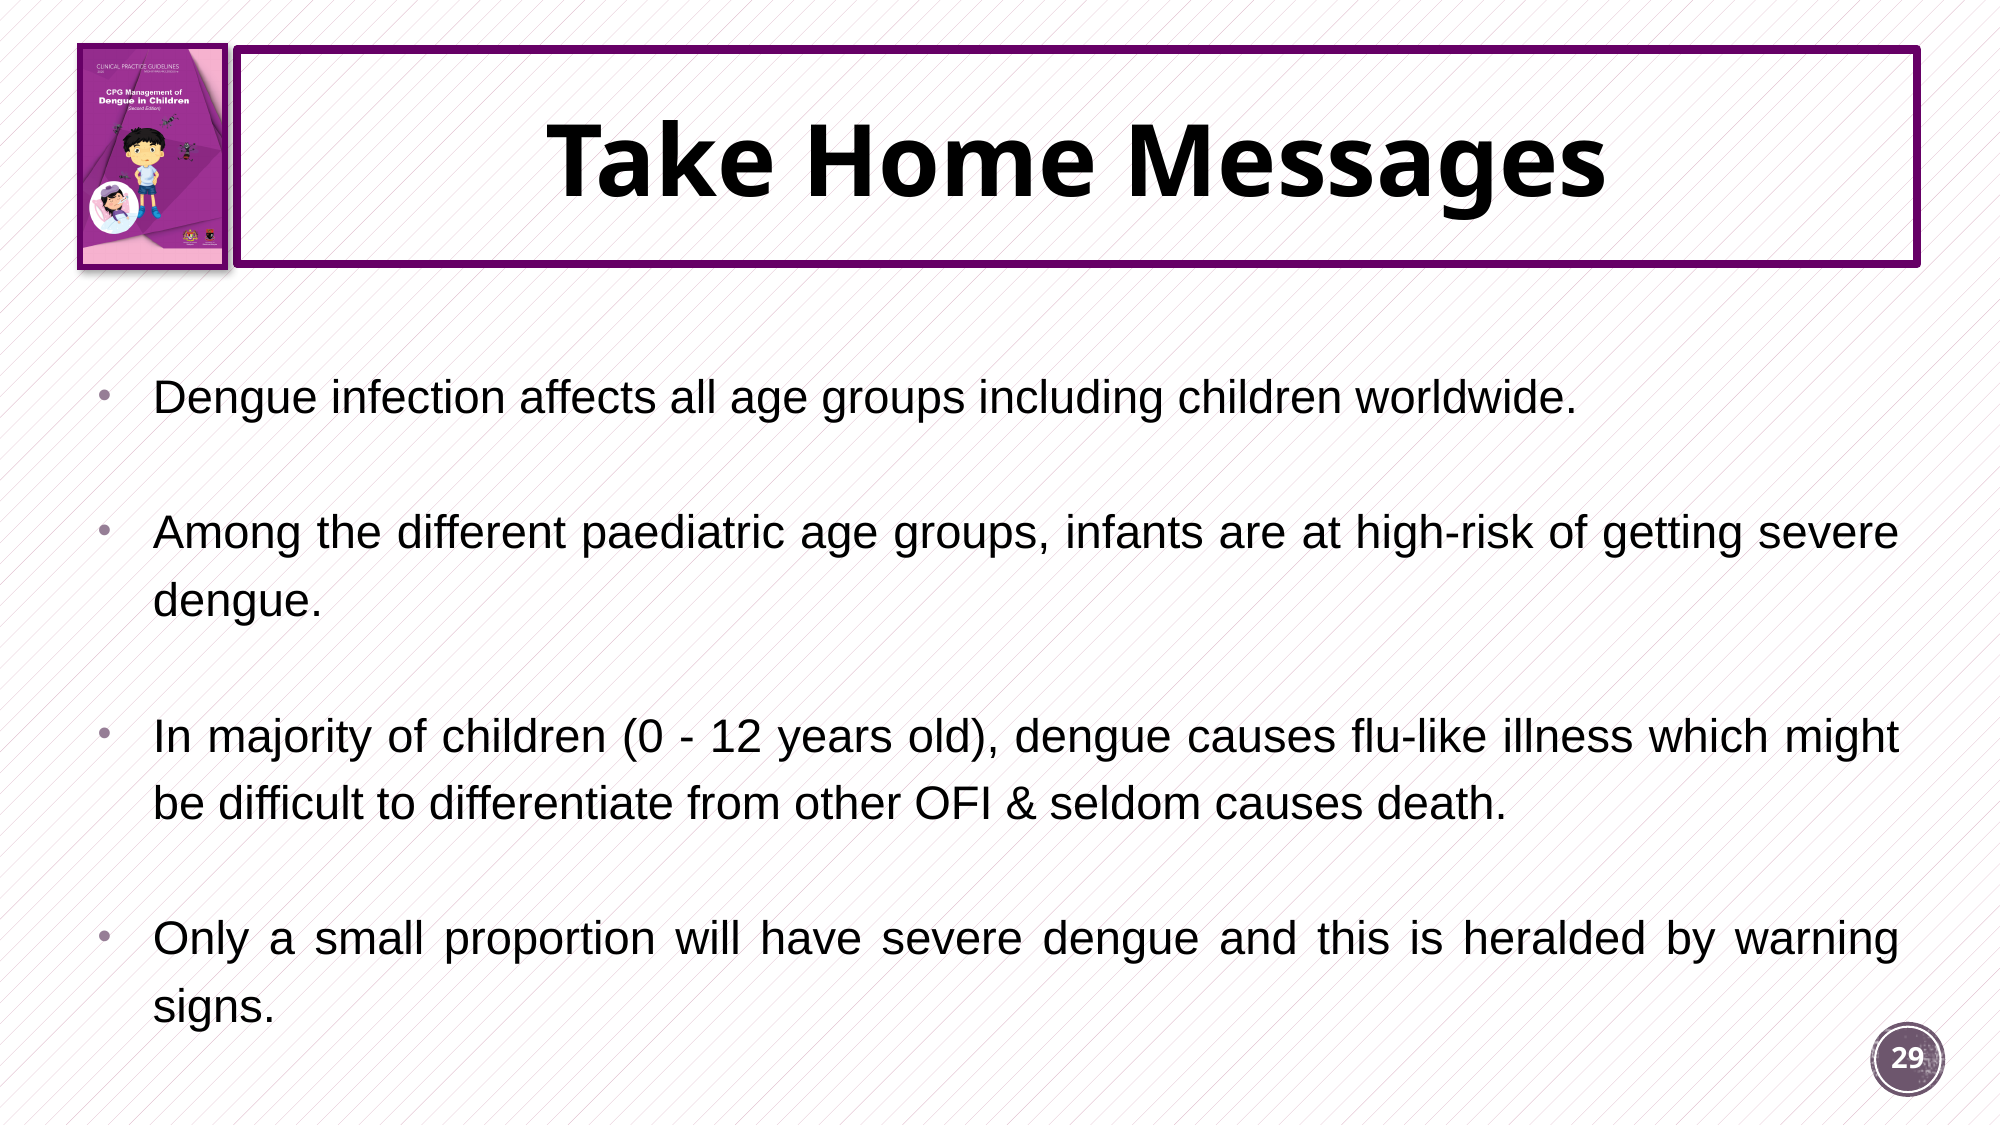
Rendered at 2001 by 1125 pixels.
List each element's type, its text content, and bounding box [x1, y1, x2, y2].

list Dengue infection affects all age groups including children worldwide. Among the different paediatric age groups, infants are at high-risk of getting severe dengue. In majority of children (0 - 12 years old), dengue causes flu-like illness which might be difficult to differentiate from other OFI & seldom causes death. Only a small proportion will have severe dengue and this is heralded by warning signs. [82, 347, 1918, 1046]
picture [83, 49, 222, 264]
slide_number 29 [1855, 1028, 1961, 1089]
text_box Take Home Messages [237, 49, 1918, 264]
